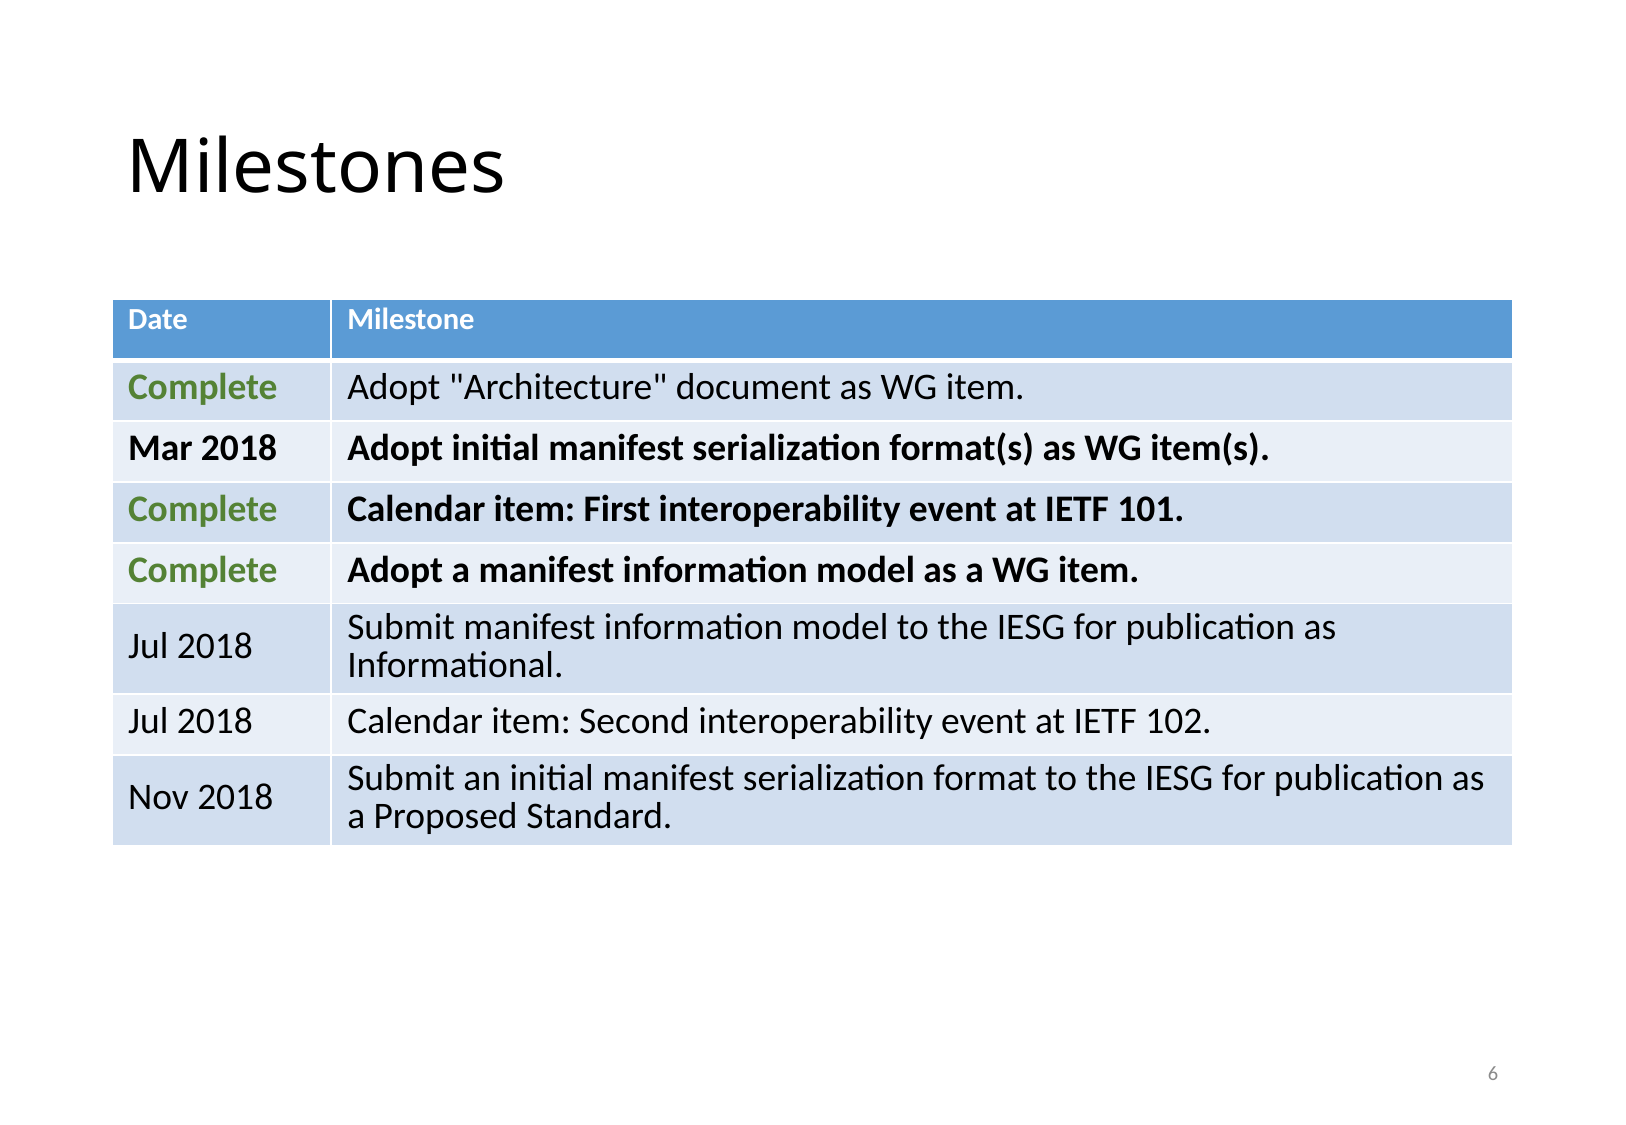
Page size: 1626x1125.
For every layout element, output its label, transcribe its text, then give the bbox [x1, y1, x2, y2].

table_header Date [113, 300, 330, 358]
table_header Milestone [332, 300, 1512, 358]
table_cell Calendar item: Second interoperability event at IETF 102. [332, 695, 1512, 754]
table_cell Nov 2018 [113, 756, 330, 845]
table_cell Complete [113, 363, 330, 420]
table_cell Adopt "Architecture" document as WG item. [332, 363, 1512, 420]
table_cell Mar 2018 [113, 422, 330, 481]
slide_number 6 [1147, 1042, 1514, 1103]
title Milestones [111, 59, 1514, 278]
table_cell Adopt a manifest information model as a WG item. [332, 544, 1512, 603]
table_cell Complete [113, 483, 330, 542]
table_cell Calendar item: First interoperability event at IETF 101. [332, 483, 1512, 542]
table_cell Adopt initial manifest serialization format(s) as WG item(s). [332, 422, 1512, 481]
table_cell Submit manifest information model to the IESG for publication as Informational. [332, 604, 1512, 693]
table_cell Jul 2018 [113, 695, 330, 754]
table_cell Complete [113, 544, 330, 603]
table_cell Jul 2018 [113, 604, 330, 693]
table_cell Submit an initial manifest serialization format to the IESG for publication as a Proposed Standard. [332, 756, 1512, 845]
